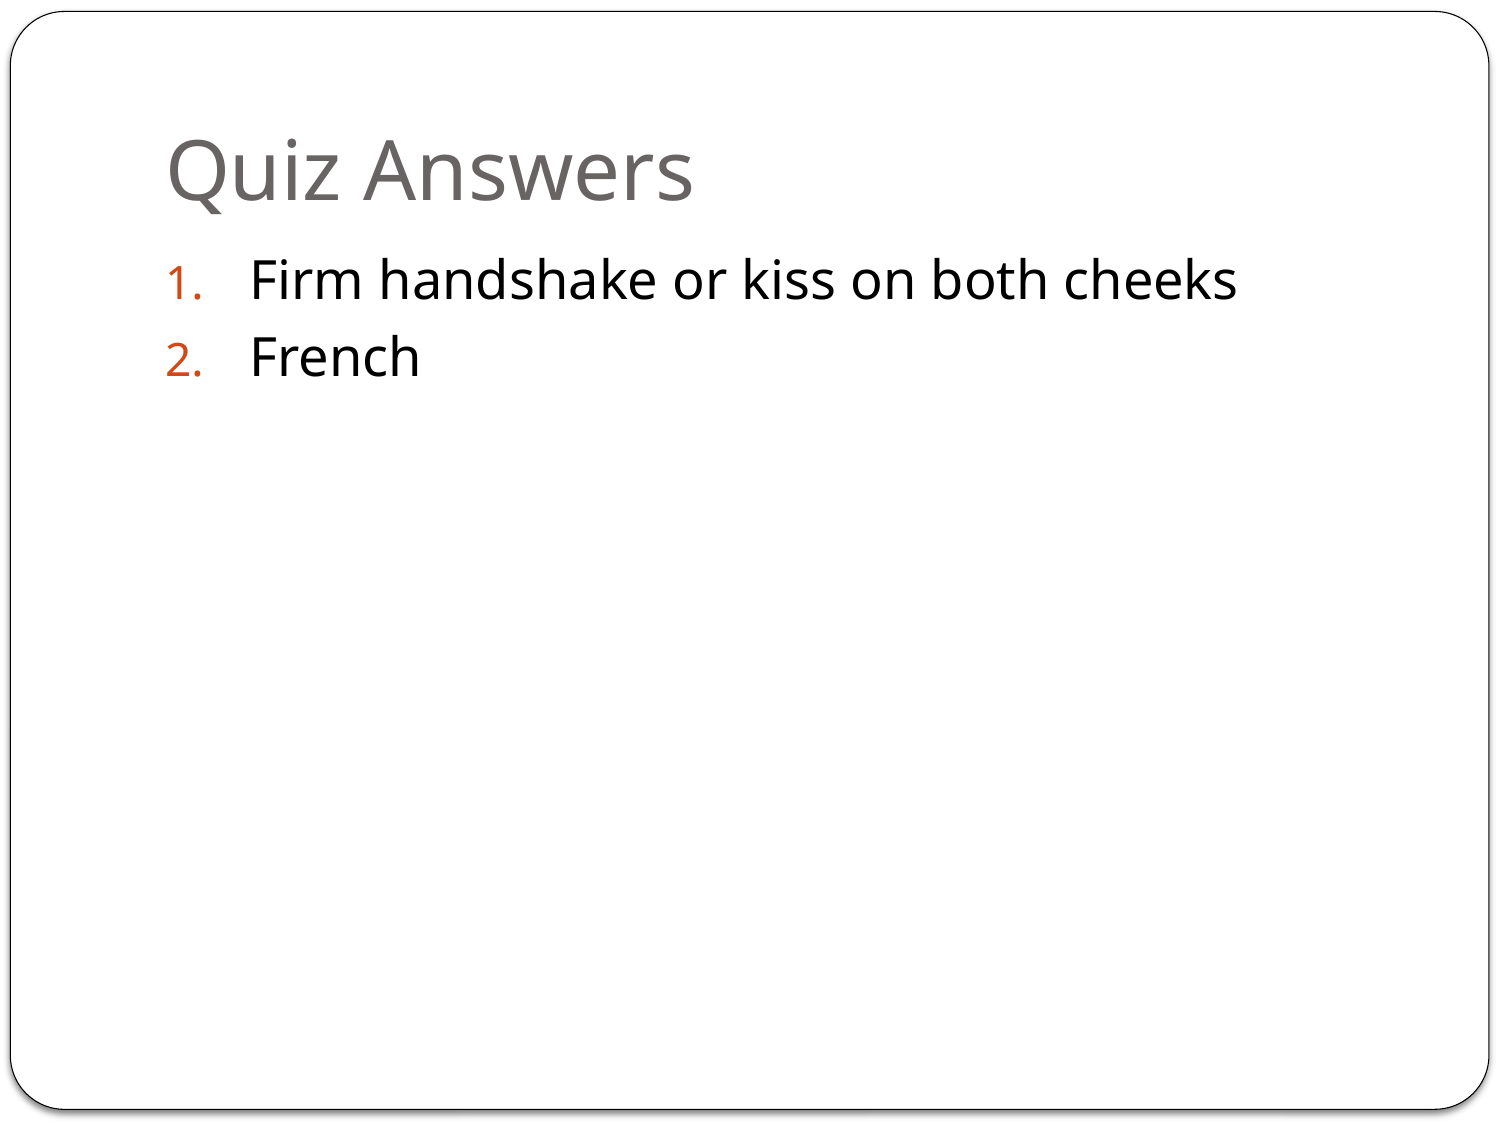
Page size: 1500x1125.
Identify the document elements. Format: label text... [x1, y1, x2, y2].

list Firm handshake or kiss on both cheeks French [149, 237, 1426, 988]
title Quiz Answers [149, 44, 1426, 233]
